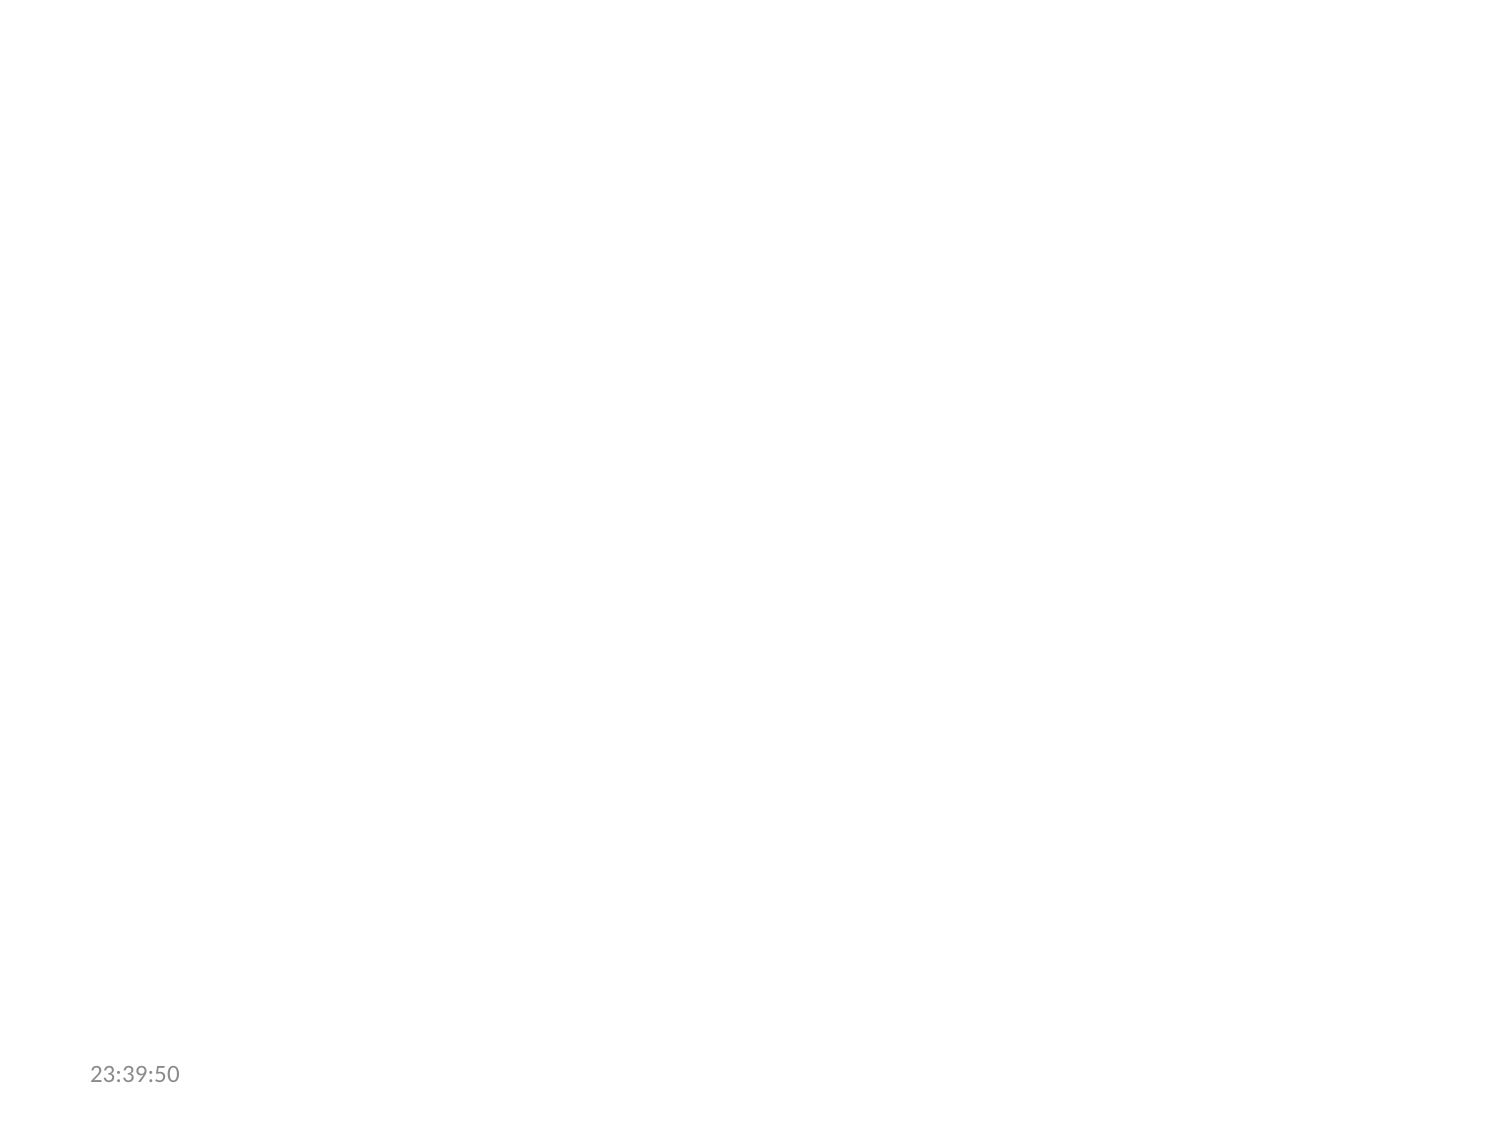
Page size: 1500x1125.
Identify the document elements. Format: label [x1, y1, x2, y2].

slide_number [75, 1042, 425, 1103]
